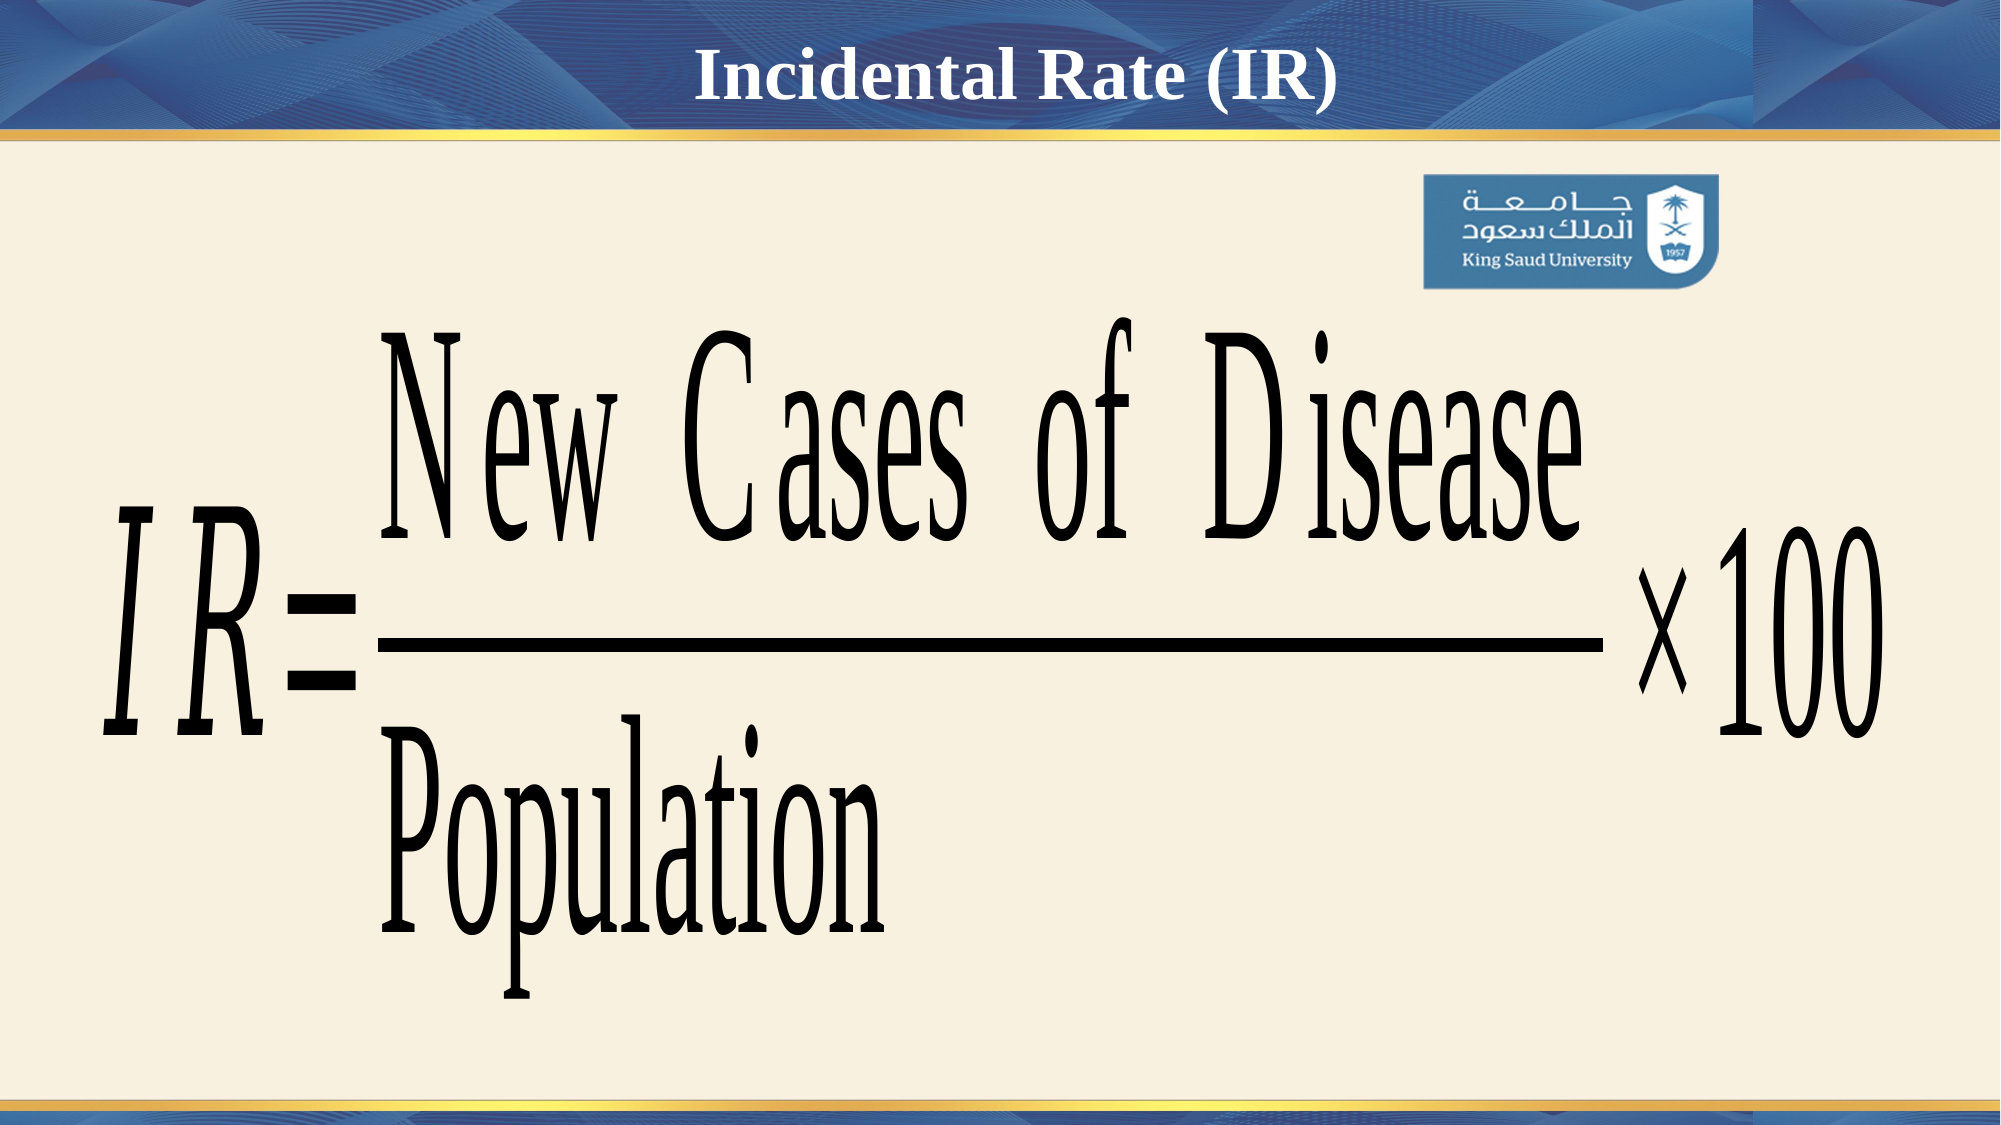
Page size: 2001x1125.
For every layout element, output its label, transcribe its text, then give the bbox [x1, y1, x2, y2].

title Incidental Rate (IR) [366, 6, 1667, 144]
picture [0, 0, 2001, 1125]
